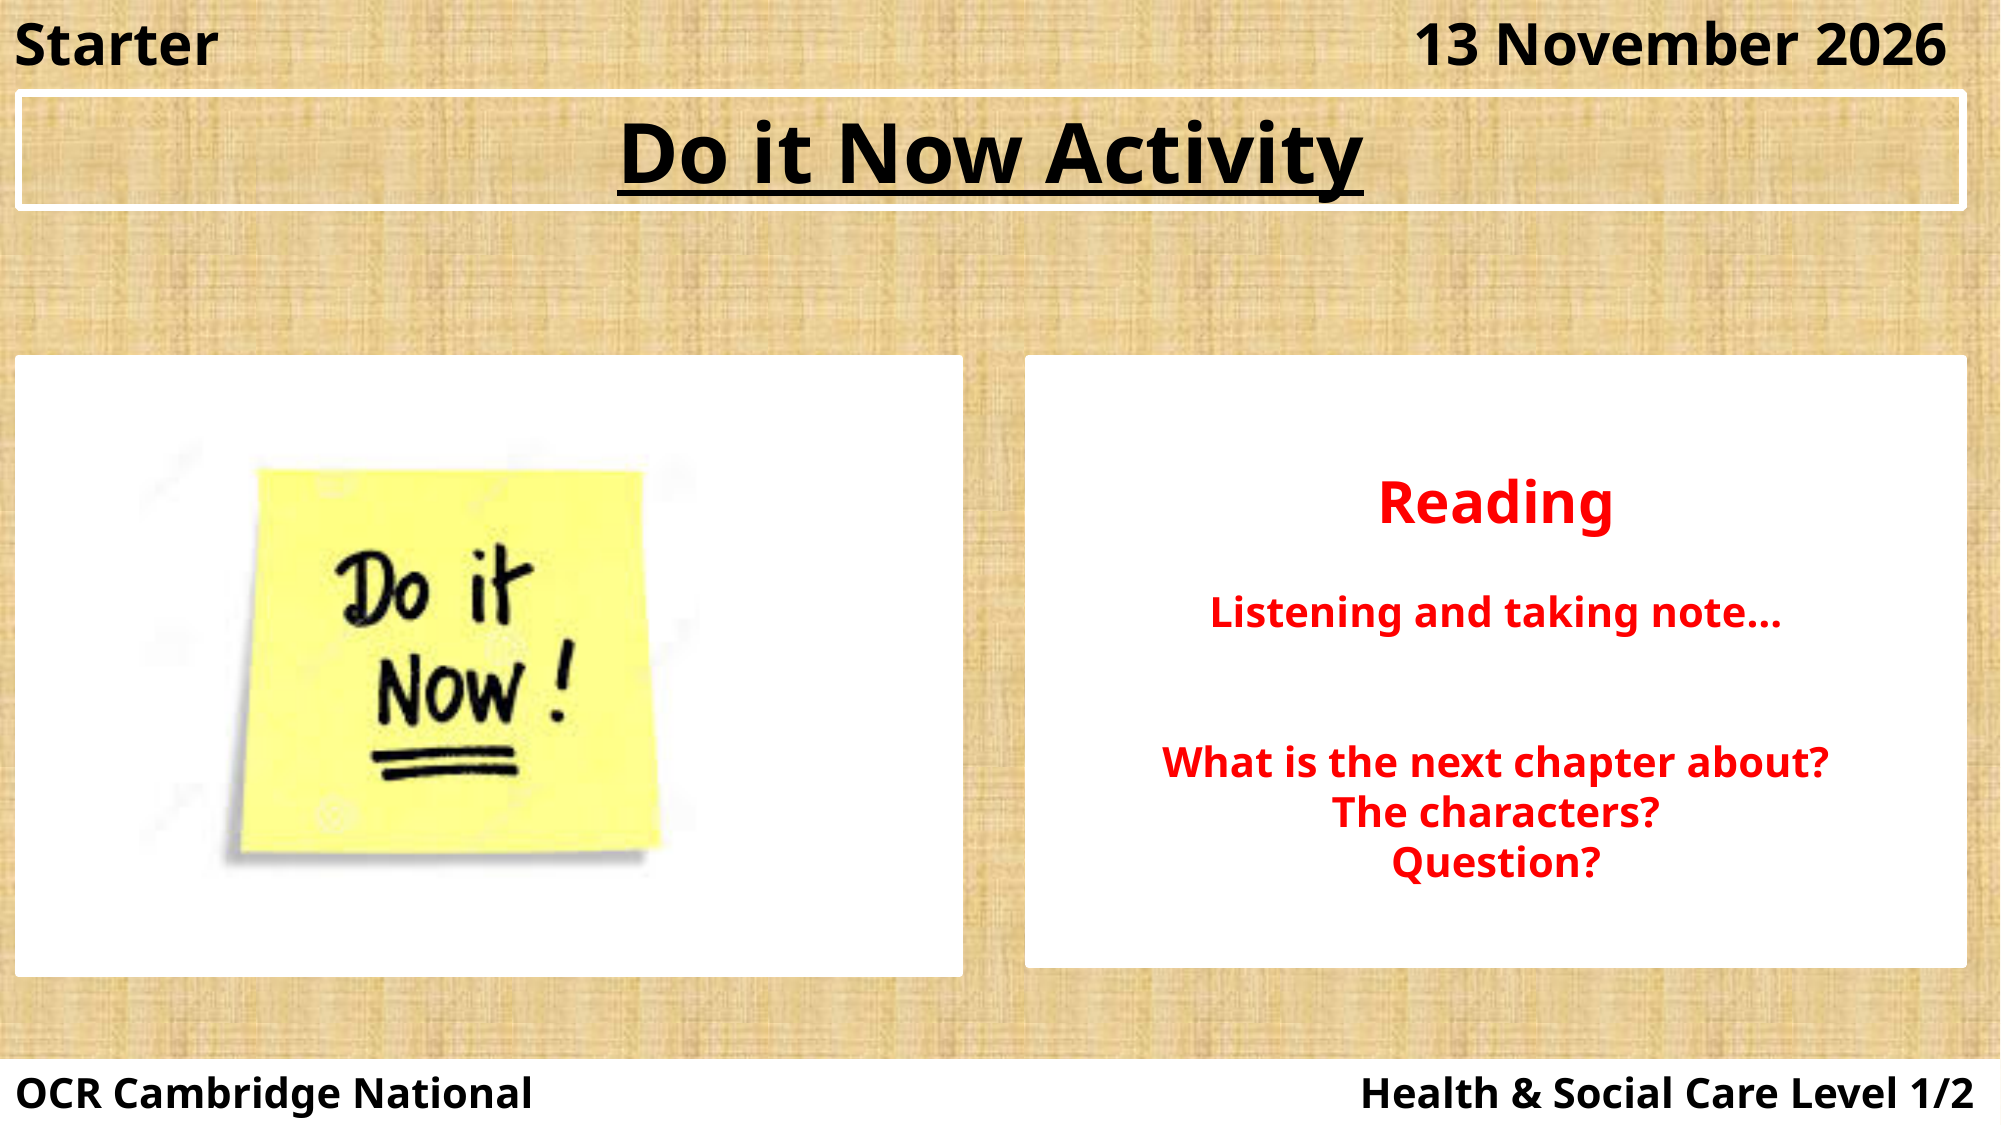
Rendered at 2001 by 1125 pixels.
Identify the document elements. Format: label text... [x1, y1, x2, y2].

text_box OCR Cambridge National [0, 1059, 873, 1125]
text_box Reading Listening and taking note… What is the next chapter about? The characters? Question? [1028, 358, 1964, 965]
text_box [18, 358, 960, 974]
text_box 18 September 2020 [1205, 0, 1964, 94]
picture [0, 0, 2001, 1125]
text_box Do it Now Activity [18, 93, 1964, 208]
text_box Health & Social Care Level 1/2 [873, 1059, 2000, 1125]
text_box Starter [0, 0, 398, 85]
